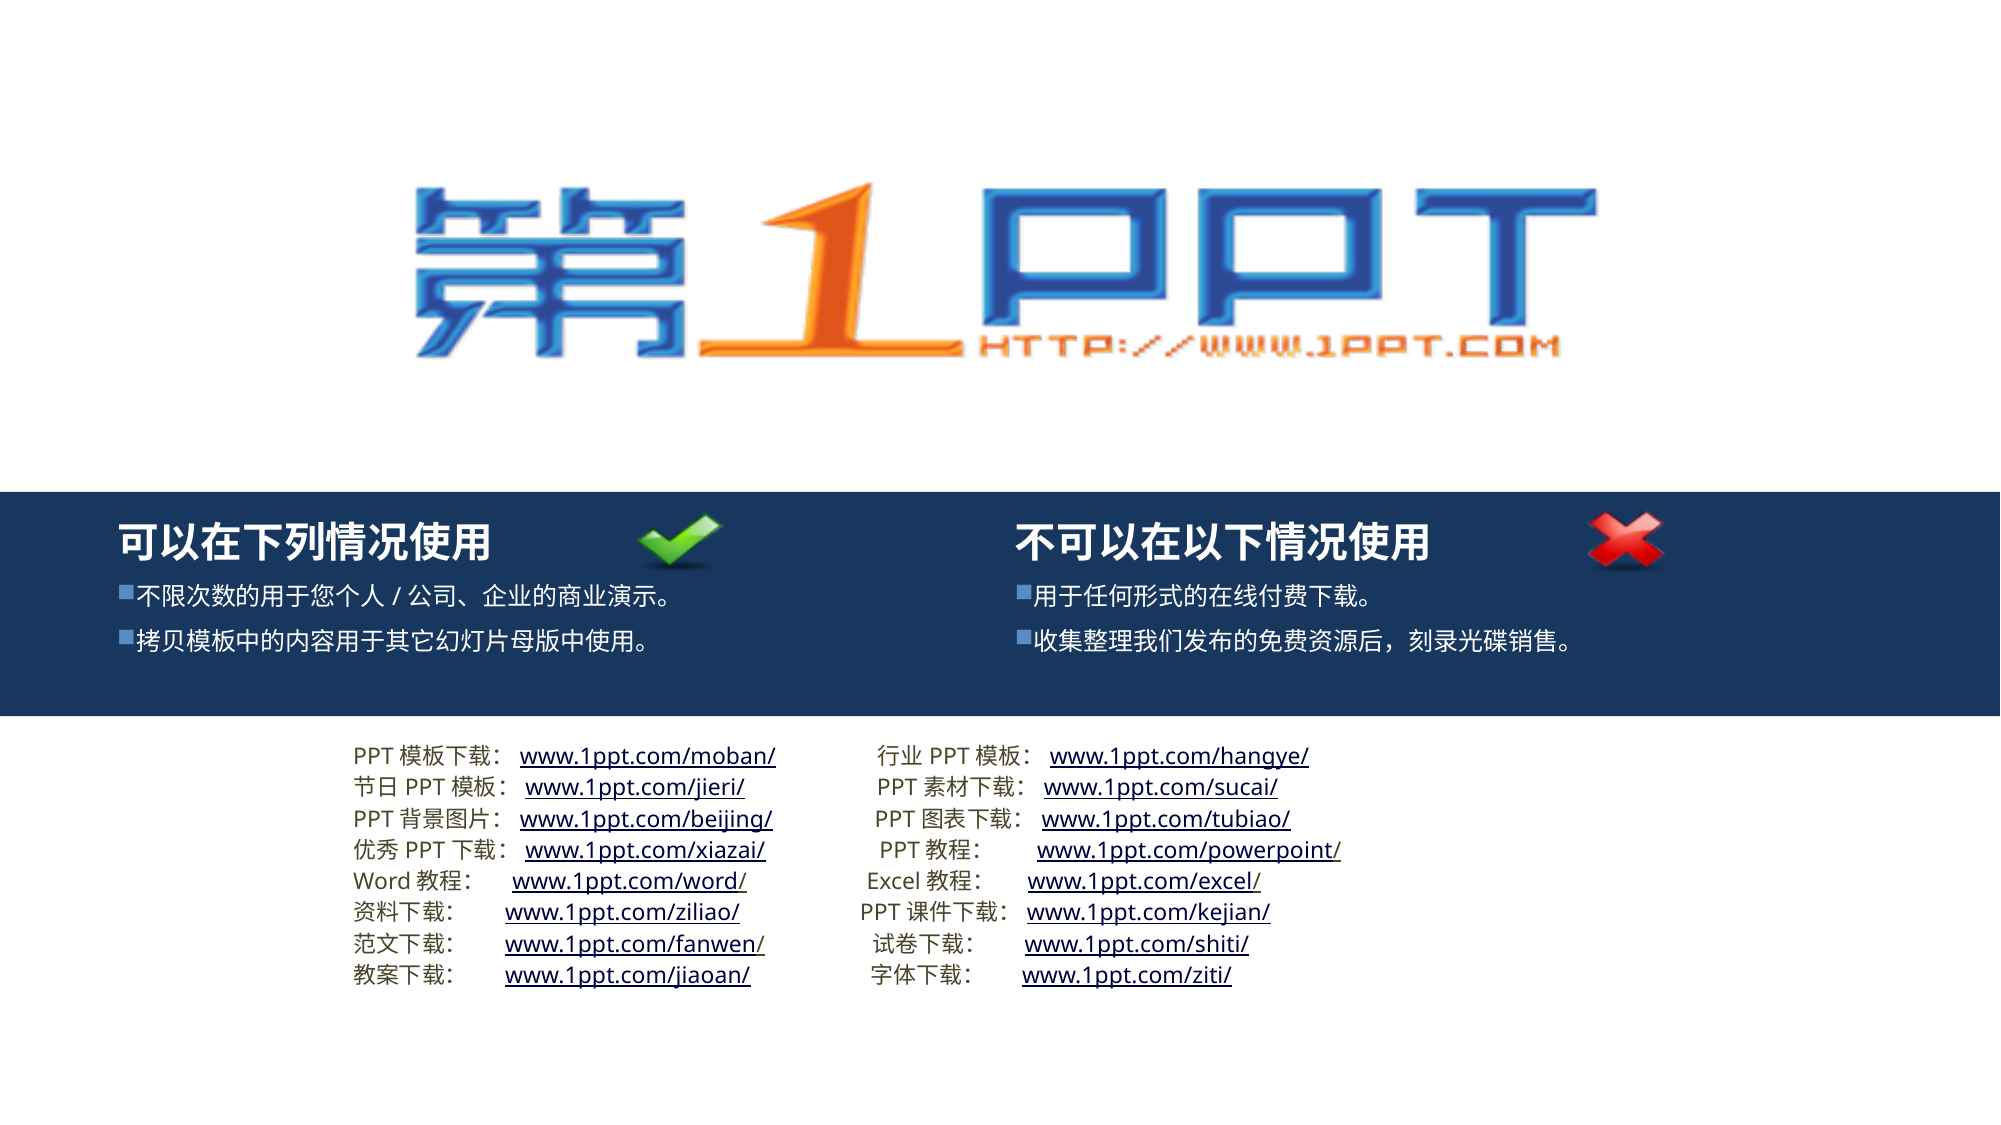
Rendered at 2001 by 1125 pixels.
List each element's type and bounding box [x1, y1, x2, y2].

picture [179, 51, 1867, 492]
picture [1581, 507, 1669, 573]
picture [637, 507, 724, 573]
text_box [0, 491, 2000, 1008]
